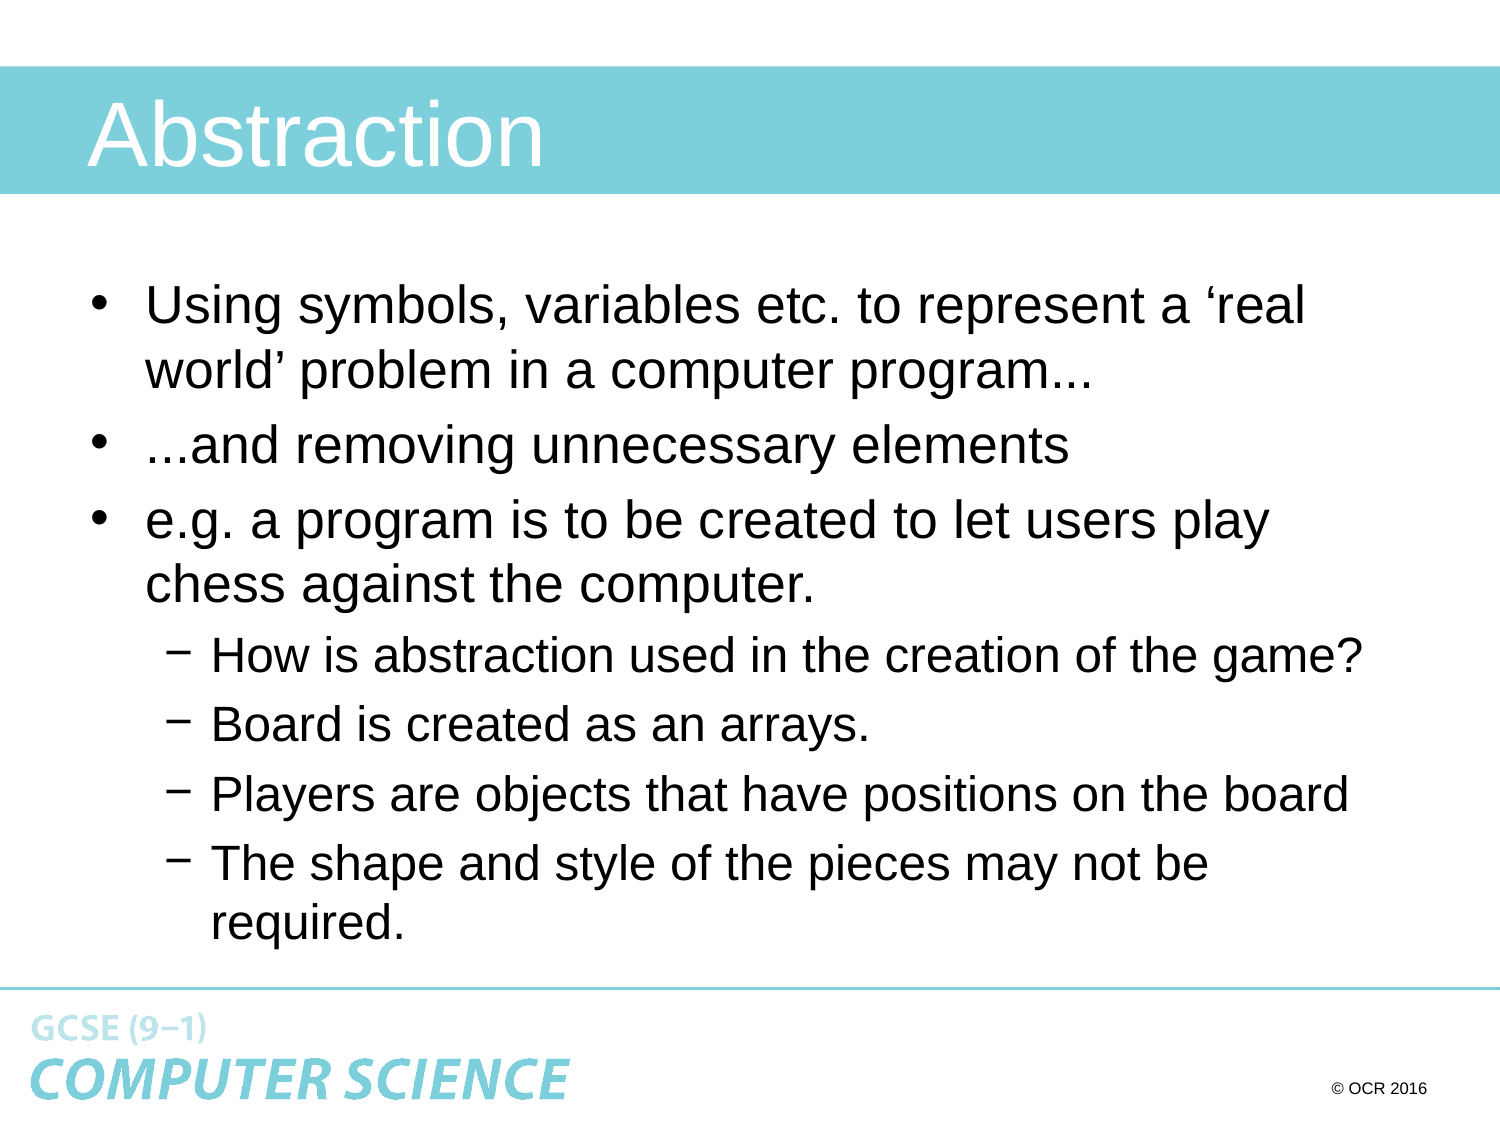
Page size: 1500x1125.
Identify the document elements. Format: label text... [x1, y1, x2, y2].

list Using symbols, variables etc. to represent a ‘real world’ problem in a computer program... ...and removing unnecessary elements e.g. a program is to be created to let users play chess against the computer. How is abstraction used in the creation of the game? Board is created as an arrays. Players are objects that have positions on the board The shape and style of the pieces may not be required. [75, 262, 1425, 965]
picture [0, 987, 1500, 1124]
title Abstraction [0, 66, 1500, 194]
